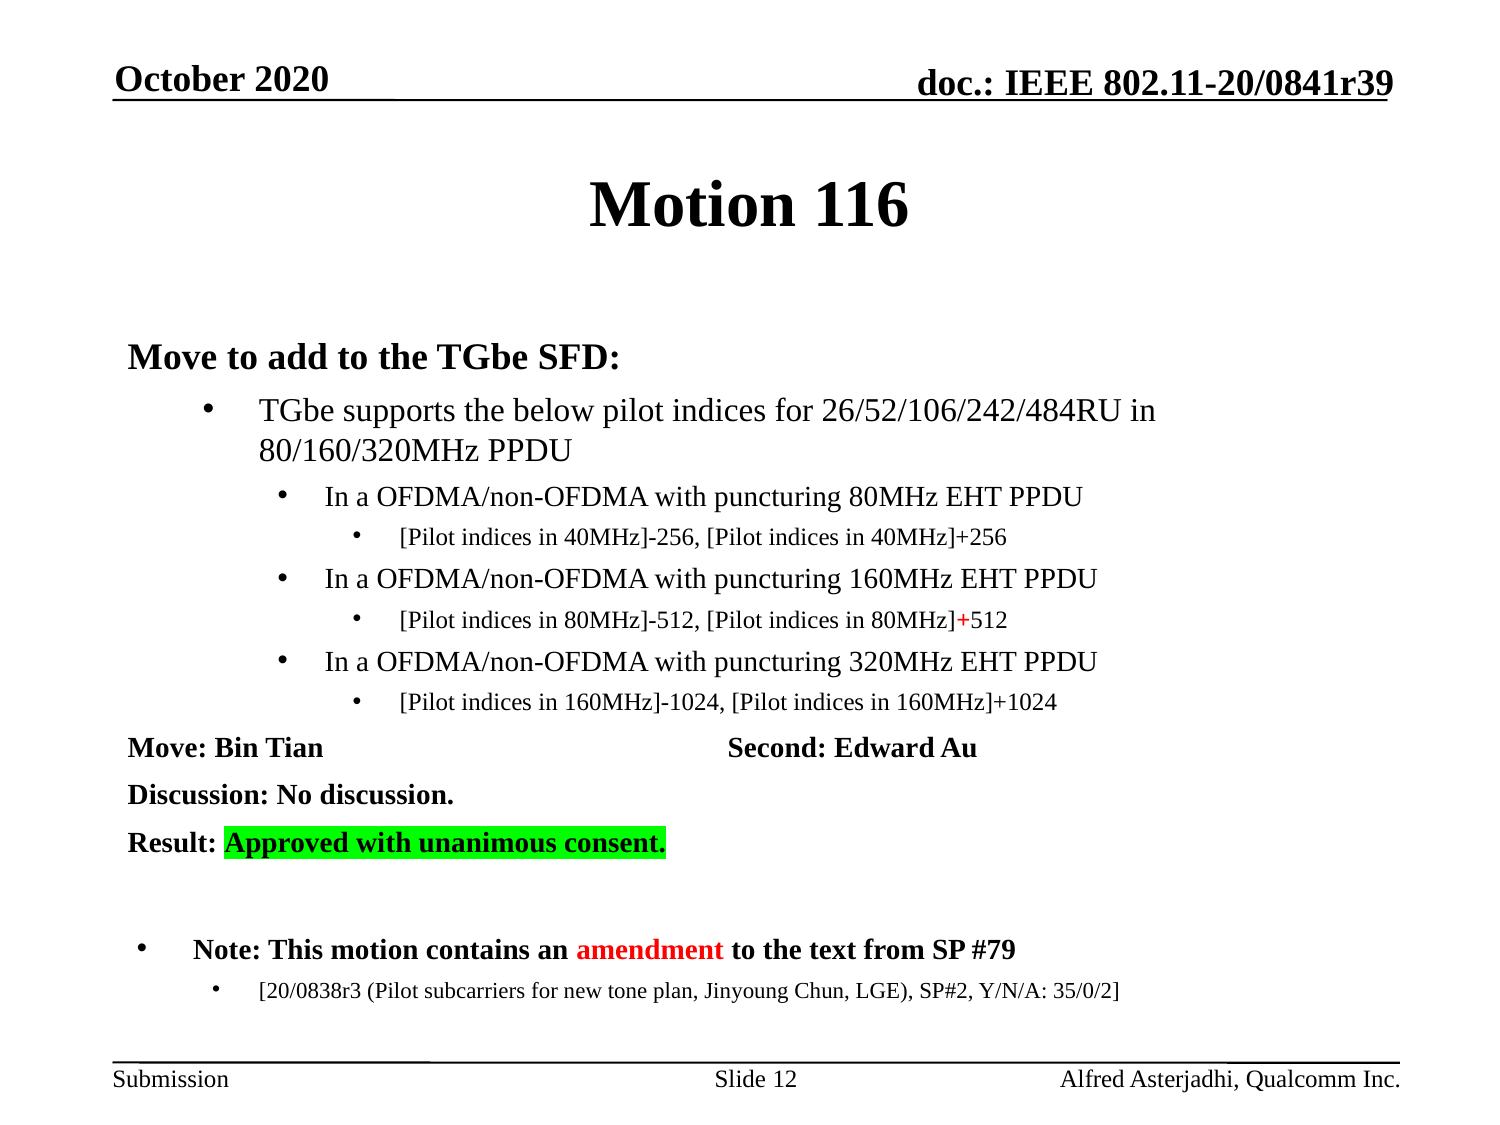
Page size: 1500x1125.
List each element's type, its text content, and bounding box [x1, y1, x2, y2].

slide_number Slide 12 [712, 1061, 800, 1123]
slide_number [114, 54, 423, 100]
title Motion 116 [112, 112, 1388, 288]
list Move to add to the TGbe SFD: TGbe supports the below pilot indices for 26/52/106/242/484RU in 80/160/320MHz PPDU In a OFDMA/non-OFDMA with puncturing 80MHz EHT PPDU [Pilot indices in 40MHz]-256, [Pilot indices in 40MHz]+256 In a OFDMA/non-OFDMA with puncturing 160MHz EHT PPDU [Pilot indices in 80MHz]-512, [Pilot indices in 80MHz]+512 In a OFDMA/non-OFDMA with puncturing 320MHz EHT PPDU [Pilot indices in 160MHz]-1024, [Pilot indices in 160MHz]+1024 Move: Bin Tian Second: Edward Au Discussion: No discussion. Result: Approved with unanimous consent. Note: This motion contains an amendment to the text from SP #79 [20/0838r3 (Pilot subcarriers for new tone plan, Jinyoung Chun, LGE), SP#2, Y/N/A: 35/0/2] [112, 324, 1388, 1000]
footer Alfred Asterjadhi, Qualcomm Inc. [878, 1061, 1402, 1093]
